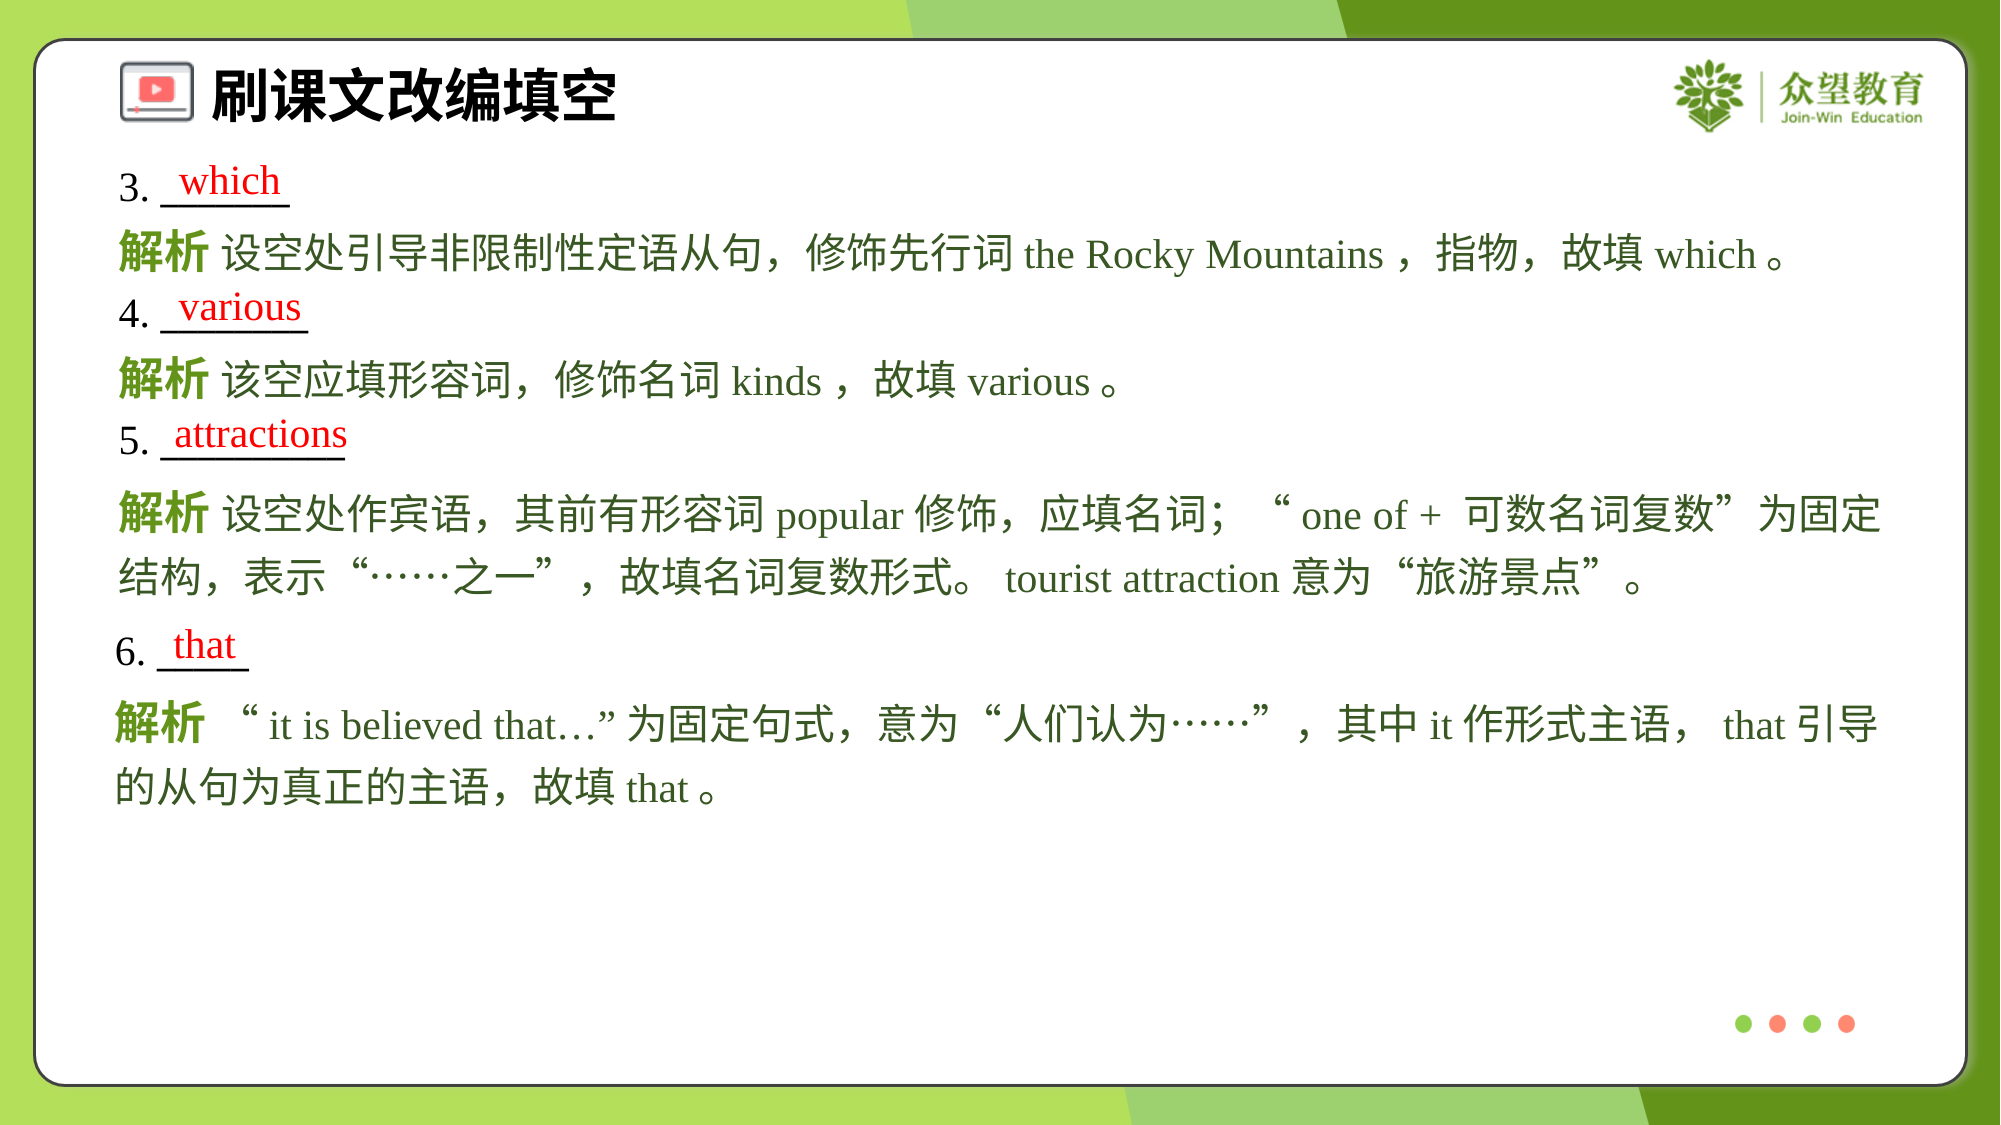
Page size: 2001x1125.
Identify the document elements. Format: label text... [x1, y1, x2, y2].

text_box that [168, 604, 241, 663]
text_box 解析 “it is believed that…”为固定句式，意为“人们认为……”，其中it作形式主语，that引导的从句为真正的主语，故填that。 [114, 679, 1879, 806]
text_box 3. _______ [118, 146, 1883, 204]
picture [0, 0, 2000, 1125]
text_box 4. ________ [118, 272, 1883, 330]
text_box 解析 该空应填形容词，修饰名词kinds，故填various。 [118, 336, 1883, 399]
text_box which [174, 140, 286, 199]
text_box 5. __________ [118, 399, 1883, 457]
text_box various [174, 266, 306, 325]
text_box 6. _____ [114, 610, 1879, 668]
text_box 解析 设空处引导非限制性定语从句，修饰先行词the Rocky Mountains，指物，故填which。 [118, 209, 1883, 271]
text_box 解析 设空处作宾语，其前有形容词popular修饰，应填名词；“one of + 可数名词复数”为固定结构，表示“……之一”，故填名词复数形式。tourist attraction意为“旅游景点”。 [118, 469, 1883, 596]
text_box attractions [170, 393, 353, 452]
